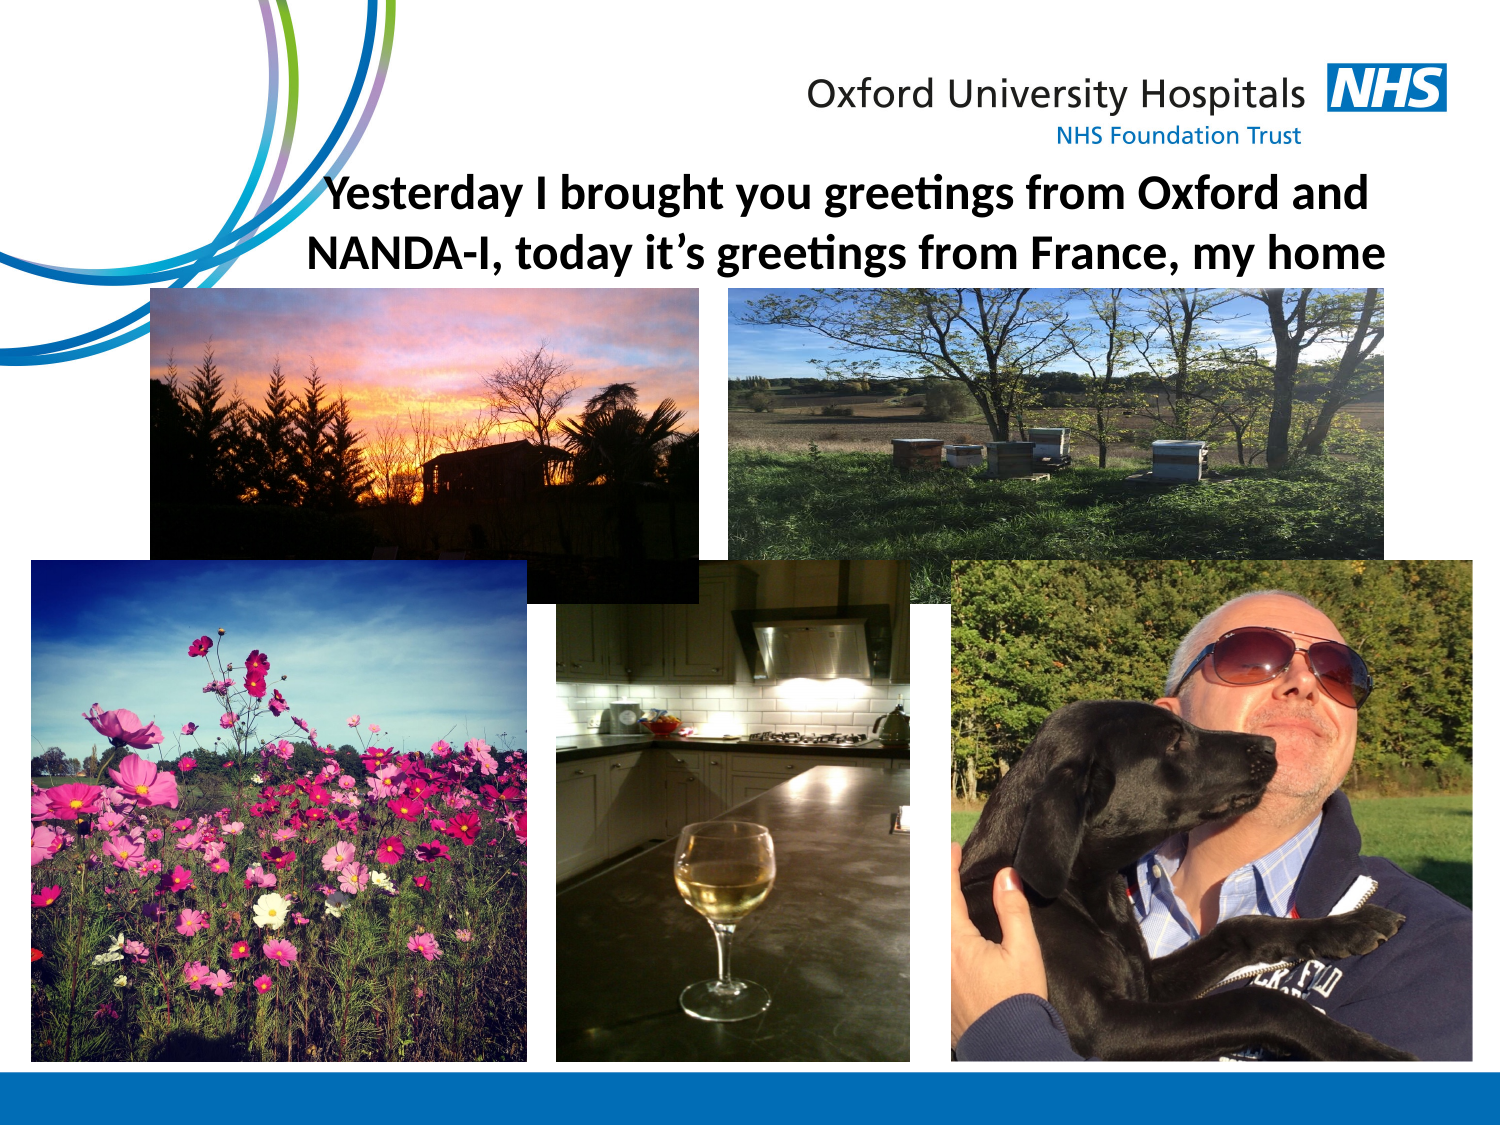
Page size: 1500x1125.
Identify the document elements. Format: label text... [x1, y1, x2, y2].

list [31, 560, 528, 1063]
title Yesterday I brought you greetings from Oxford and NANDA-I, today it’s greetings from France, my home [268, 151, 1425, 289]
picture [0, 0, 1500, 1125]
